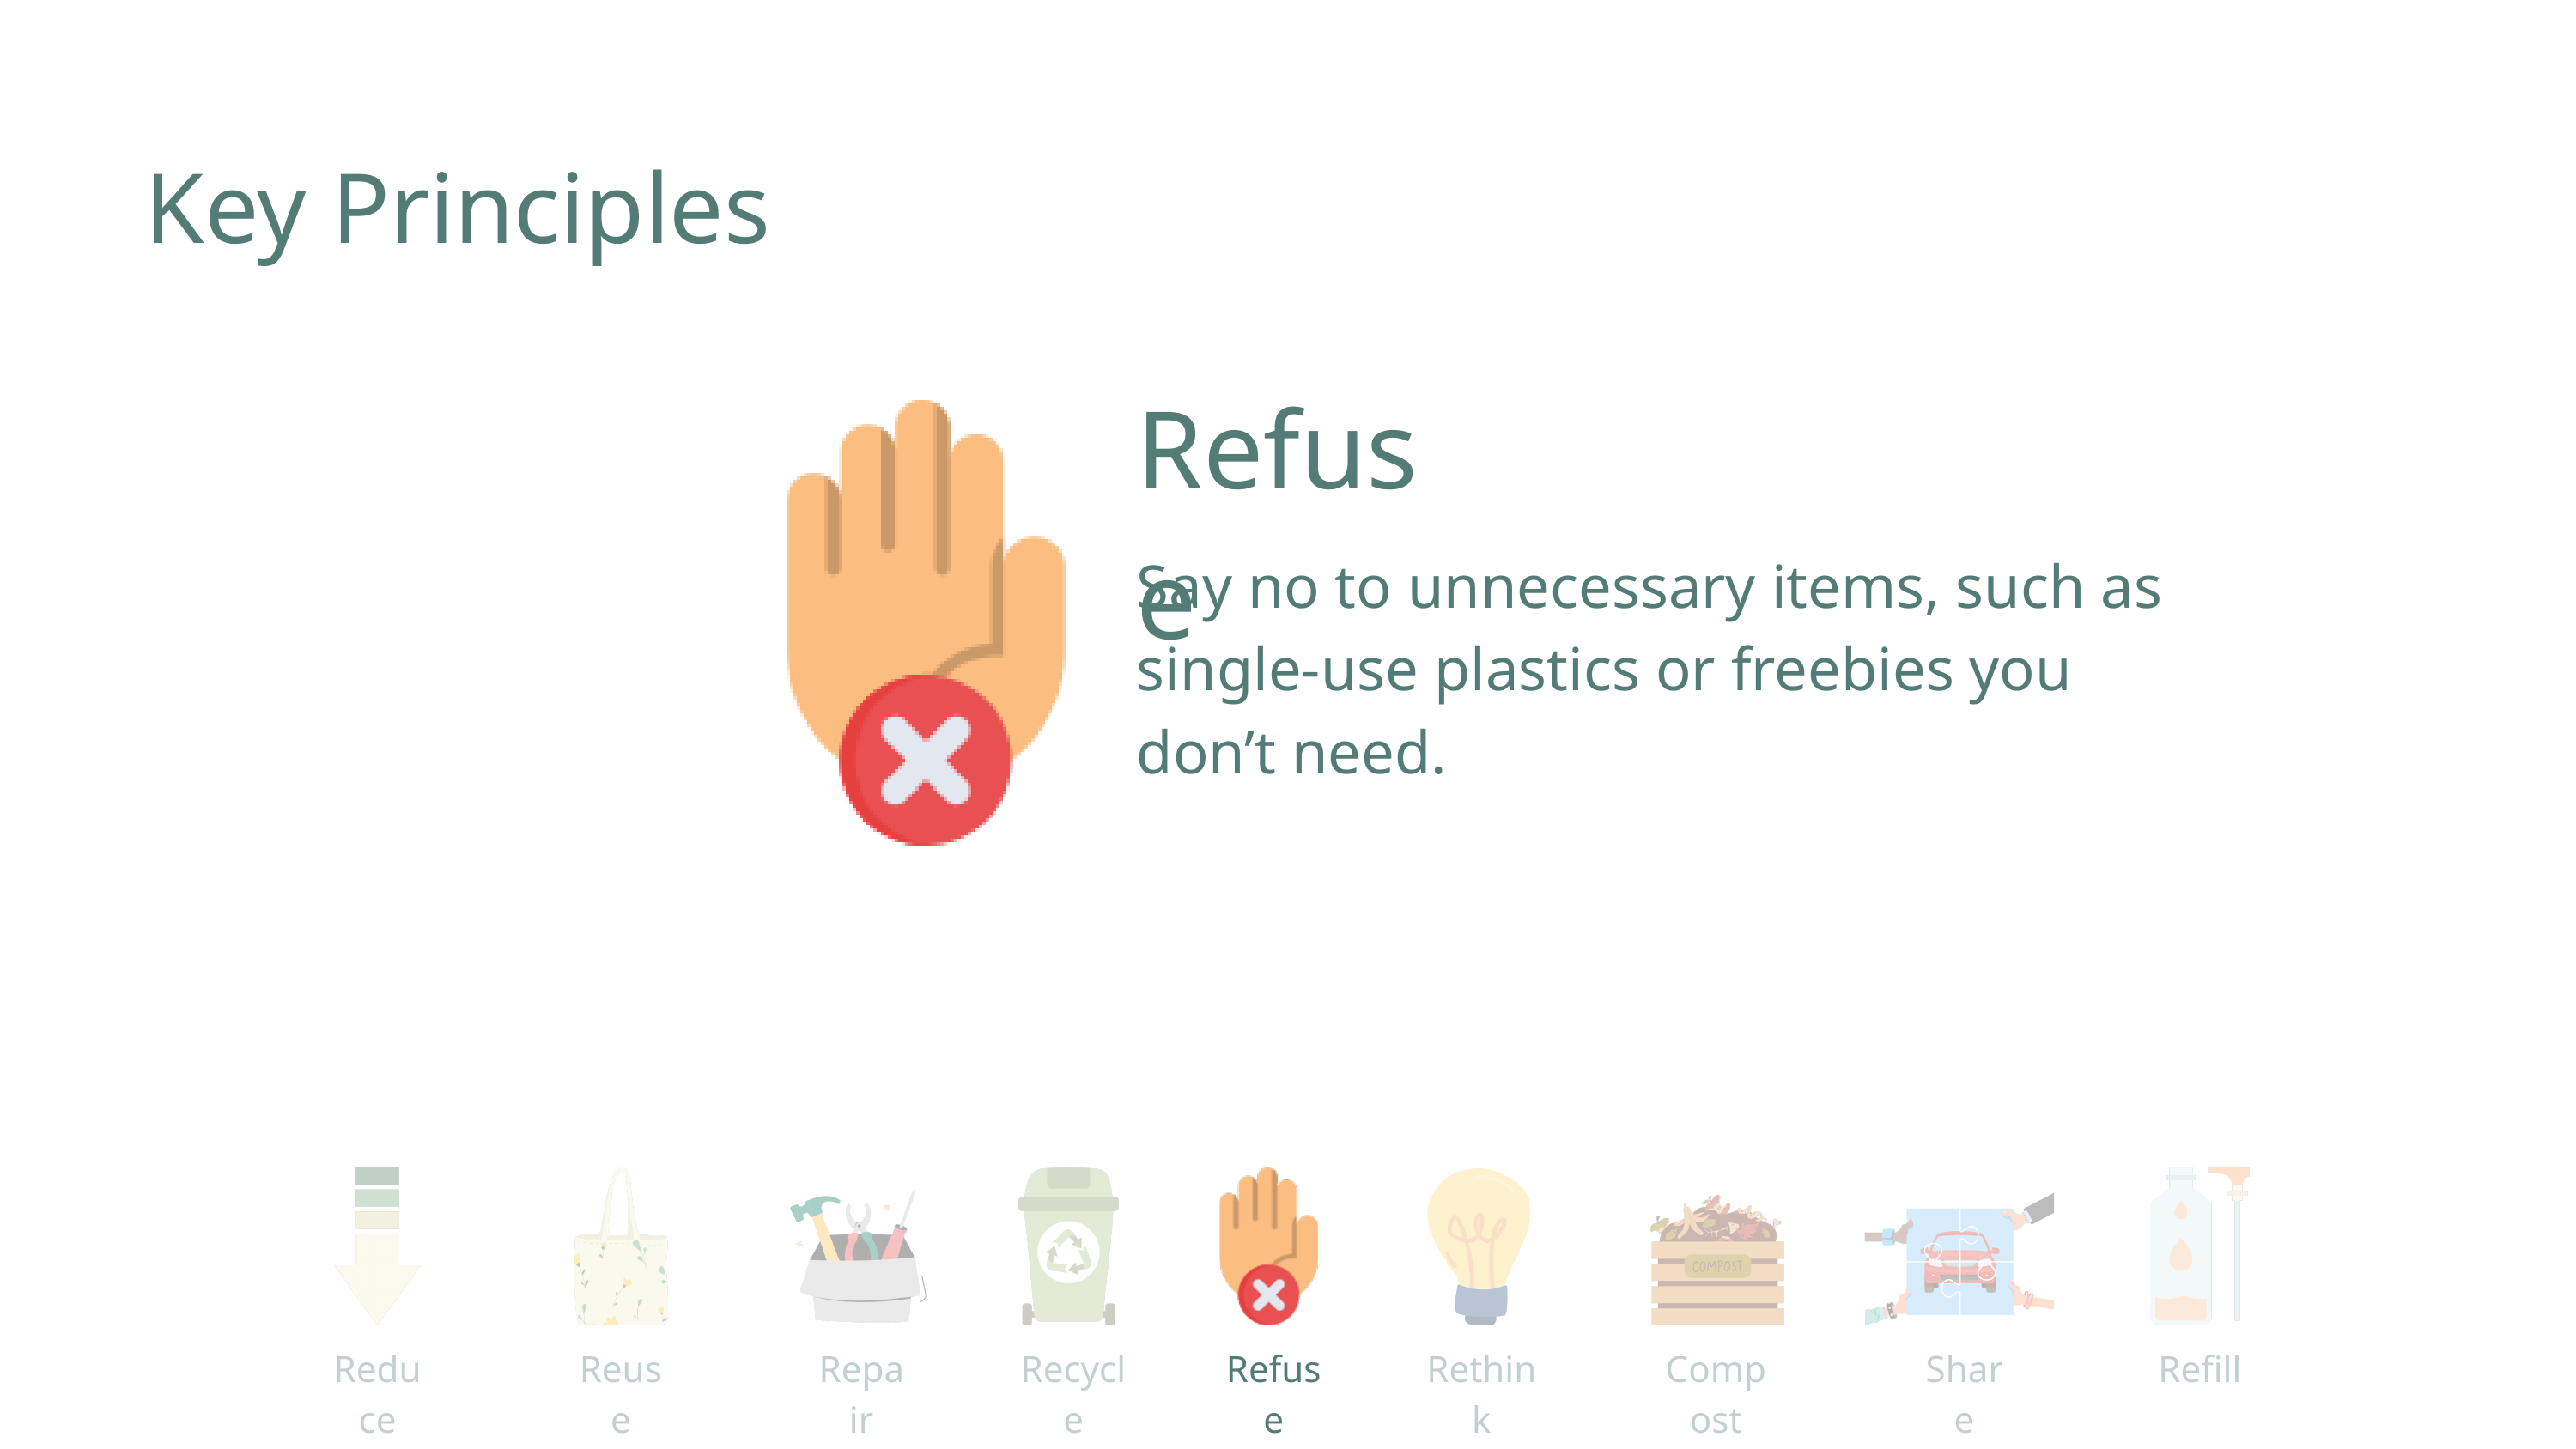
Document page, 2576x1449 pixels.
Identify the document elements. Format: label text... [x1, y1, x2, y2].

text_box Recycle [1019, 1339, 1128, 1440]
text_box [1417, 1167, 1530, 1325]
text_box Reuse [578, 1339, 664, 1440]
text_box [334, 1167, 421, 1325]
text_box Refuse [1222, 1339, 1325, 1440]
text_box [1648, 1192, 1784, 1325]
text_box [2150, 1167, 2250, 1325]
text_box Compost [1657, 1339, 1775, 1440]
text_box Share [1922, 1339, 2007, 1440]
text_box Say no to unnecessary items, such as single-use plastics or freebies you don’t need. [1136, 537, 2200, 785]
text_box Refill [2154, 1339, 2246, 1391]
text_box Reduce [326, 1339, 429, 1440]
text_box Rethink [1424, 1339, 1540, 1440]
text_box [1018, 1167, 1119, 1325]
text_box Repair [817, 1339, 906, 1440]
text_box [1864, 1192, 2055, 1325]
text_box [790, 1190, 927, 1326]
text_box [787, 400, 1066, 846]
text_box [574, 1167, 668, 1325]
text_box Refuse [1136, 360, 1438, 537]
text_box [1219, 1167, 1319, 1325]
text_box Key Principles [144, 127, 791, 263]
